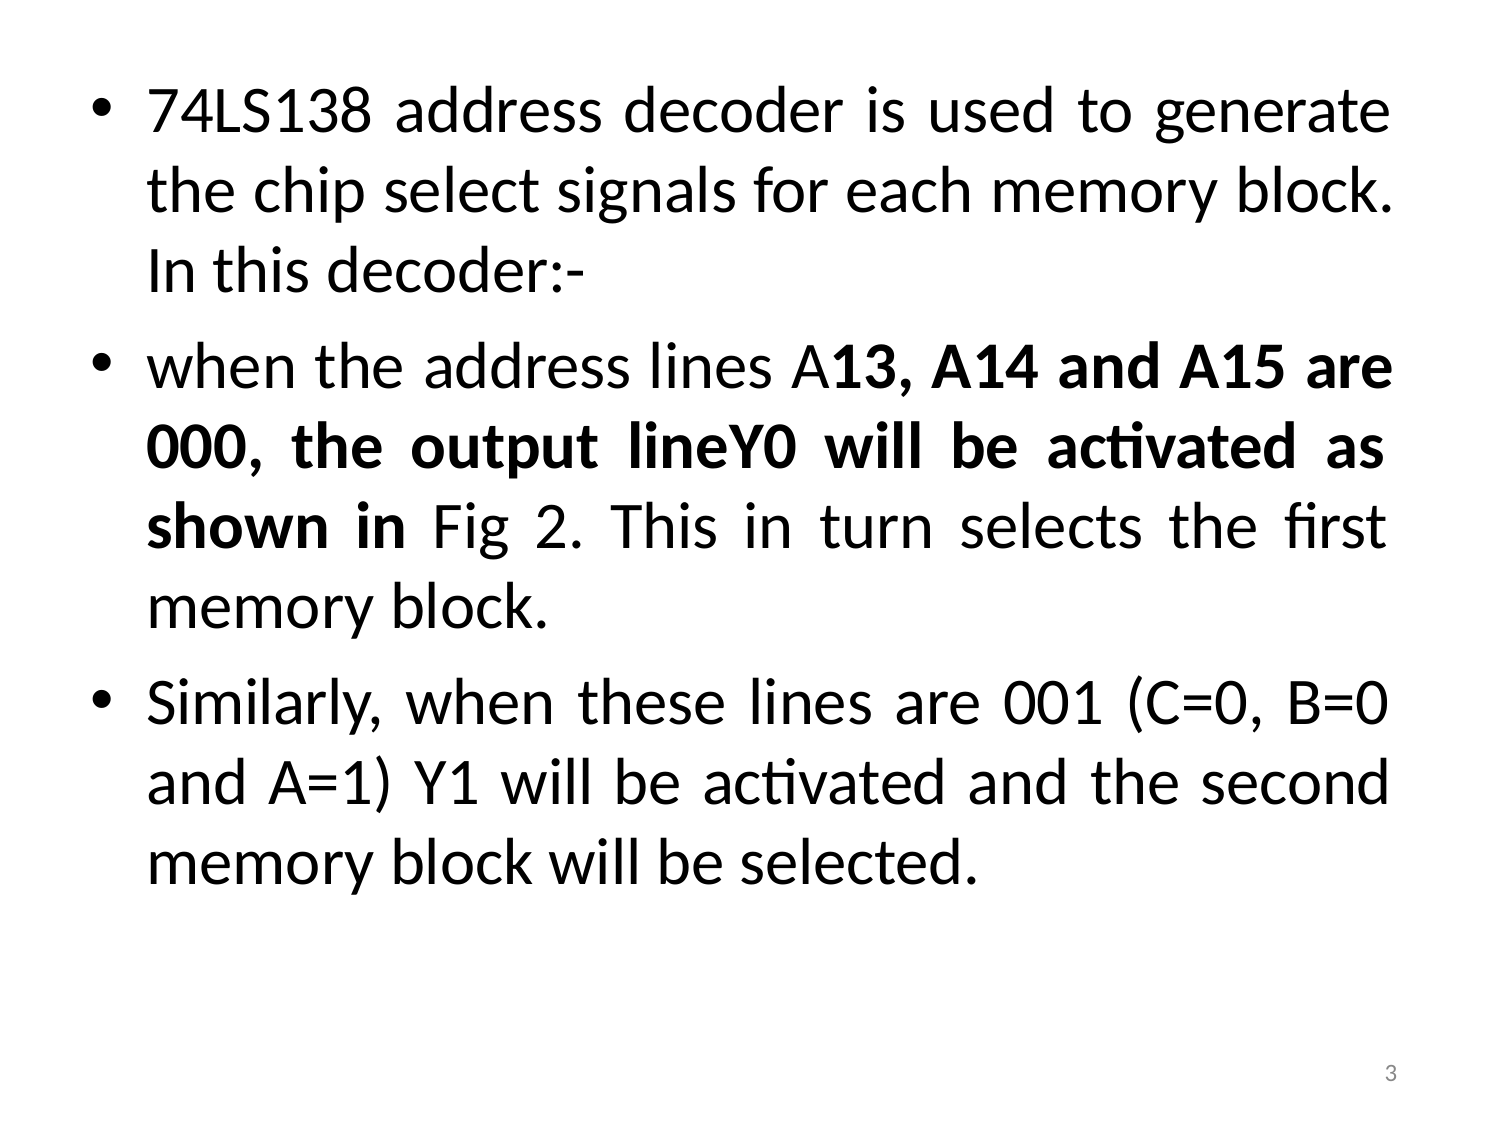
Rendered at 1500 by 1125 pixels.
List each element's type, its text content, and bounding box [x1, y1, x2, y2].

text_box 74LS138 address decoder is used to generate the chip select signals for each memory block. In this decoder:- when the address lines A13, A14 and A15 are 000, the output lineY0 will be activated as shown in Fig 2. This in turn selects the first memory block. Similarly, when these lines are 001 (C=0, B=0 and A=1) Y1 will be activated and the second memory block will be selected. [87, 63, 1413, 898]
slide_number 10 [1380, 1060, 1415, 1125]
